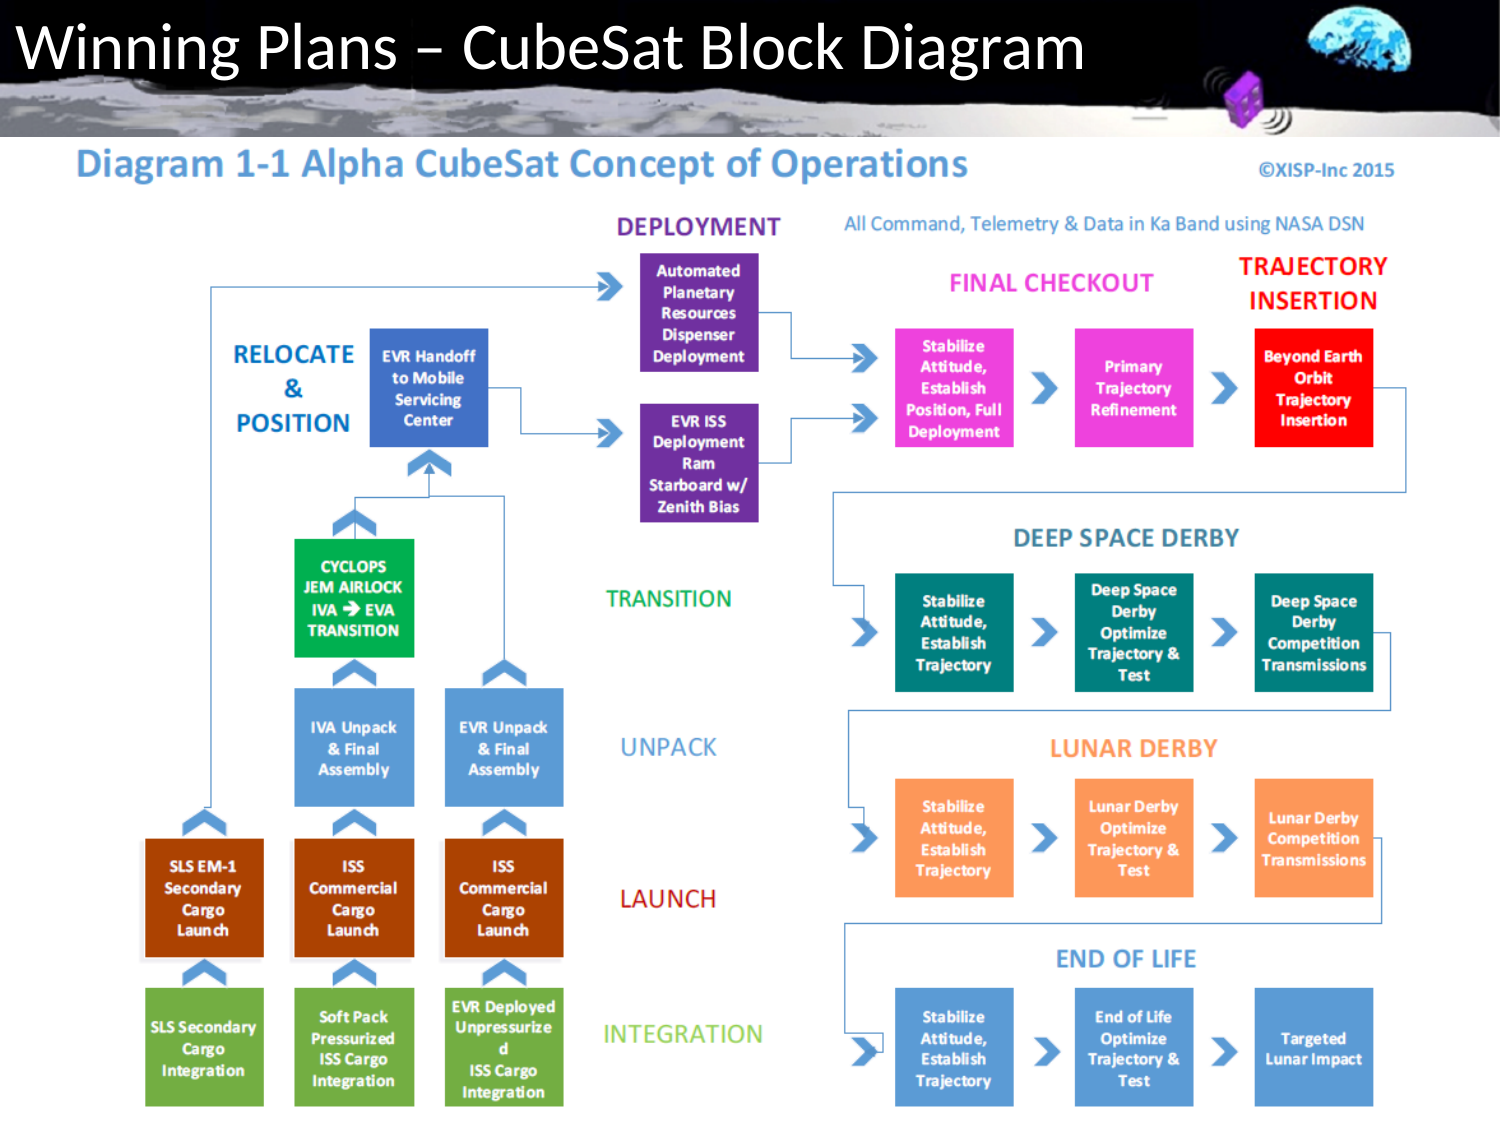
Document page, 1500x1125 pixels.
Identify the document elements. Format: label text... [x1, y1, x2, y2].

title Winning Plans – CubeSat Block Diagram [0, 37, 1205, 129]
picture [74, 145, 1413, 1114]
picture [0, 0, 1500, 137]
